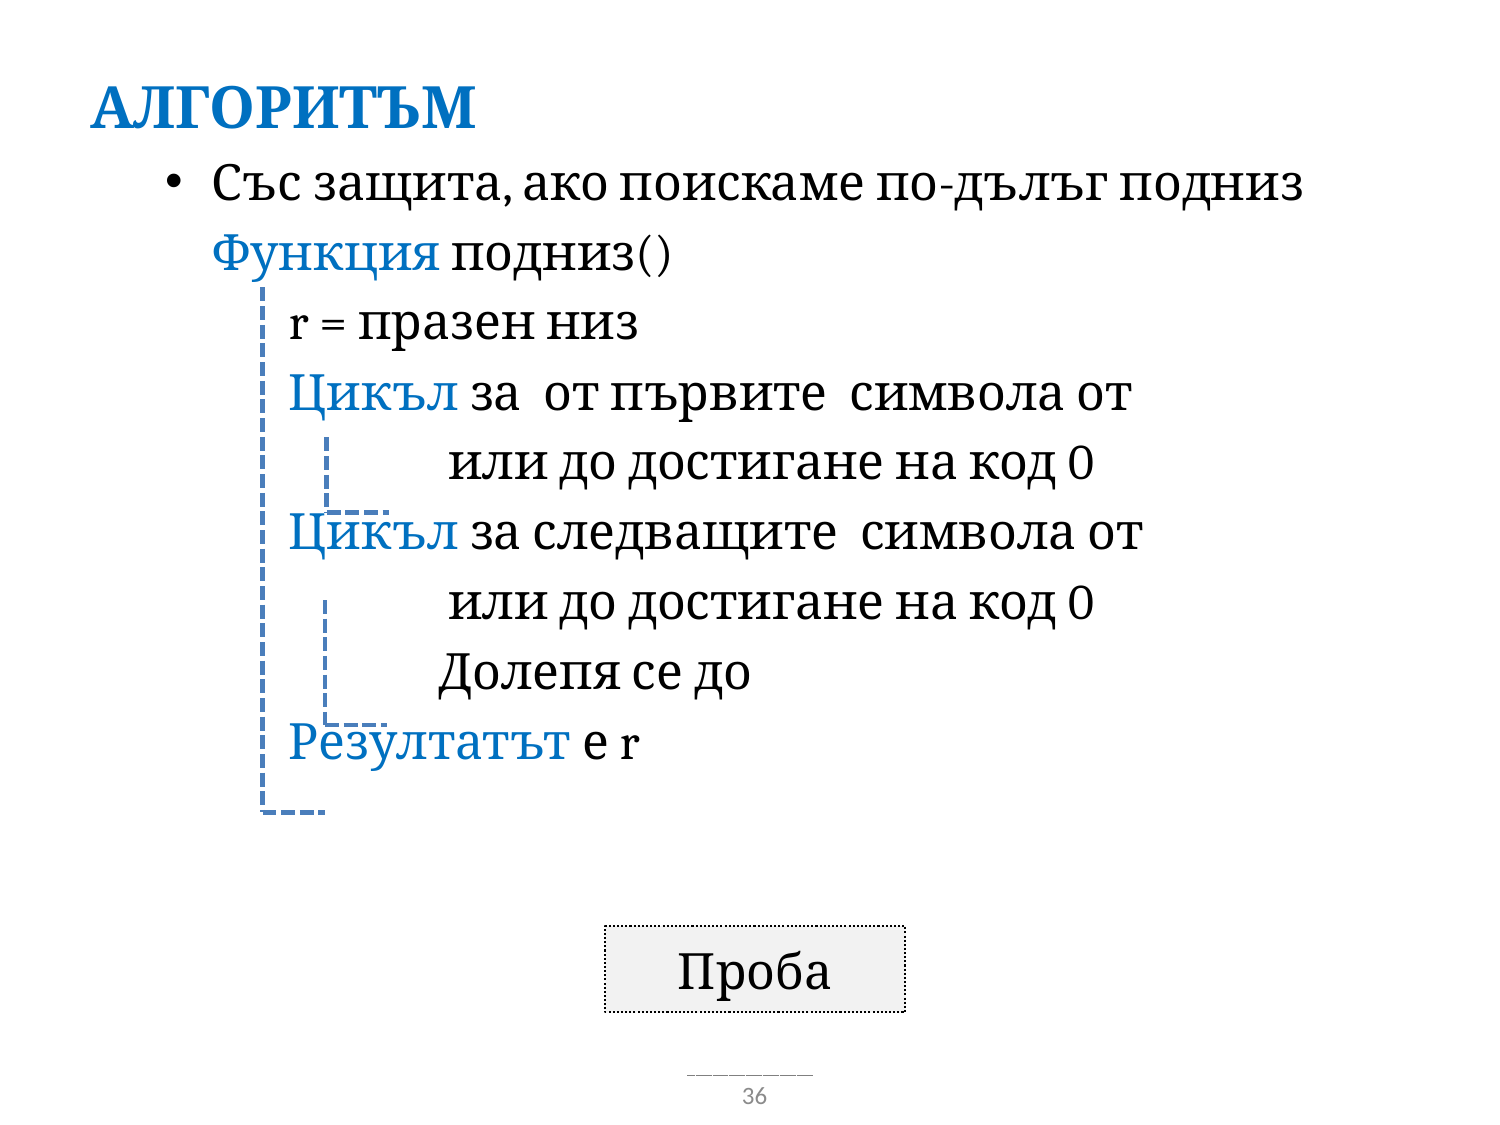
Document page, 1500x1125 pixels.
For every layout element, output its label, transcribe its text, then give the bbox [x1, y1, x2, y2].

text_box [262, 287, 326, 813]
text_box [326, 437, 390, 513]
slide_number 36 [579, 1065, 930, 1125]
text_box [324, 599, 388, 726]
text_box Проба [603, 924, 907, 1014]
